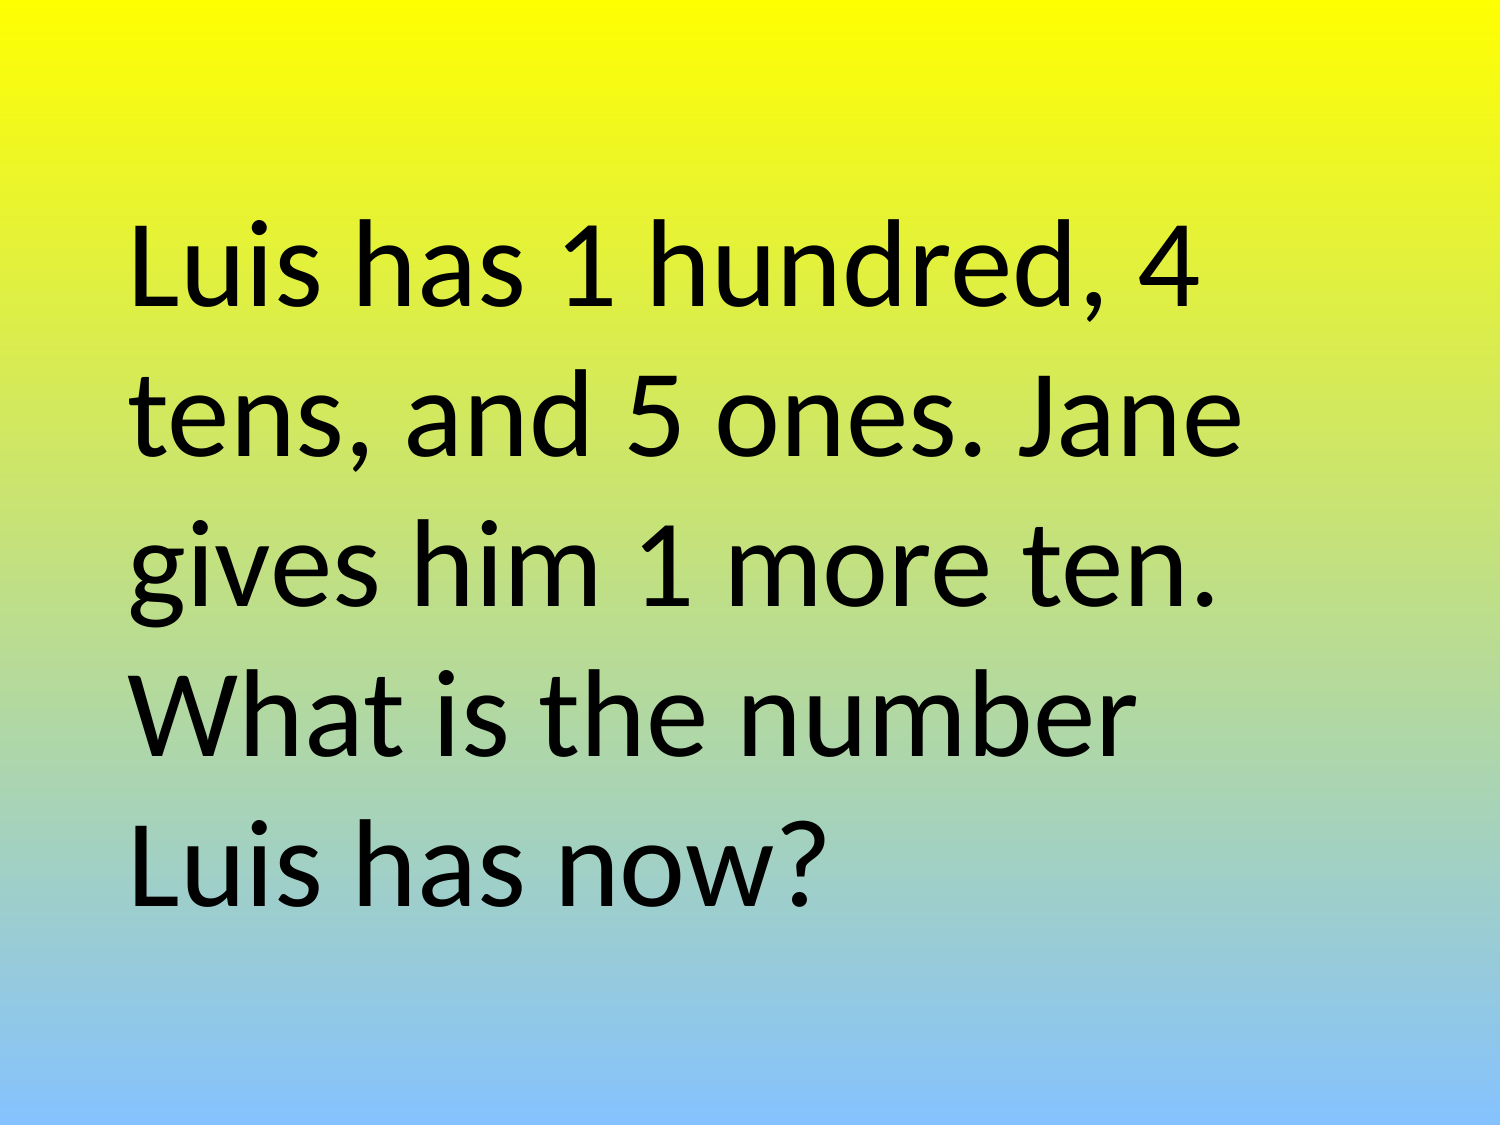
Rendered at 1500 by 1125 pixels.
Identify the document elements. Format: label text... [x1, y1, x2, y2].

title Luis has 1 hundred, 4 tens, and 5 ones. Jane gives him 1 more ten. What is the number Luis has now? [112, 137, 1313, 975]
